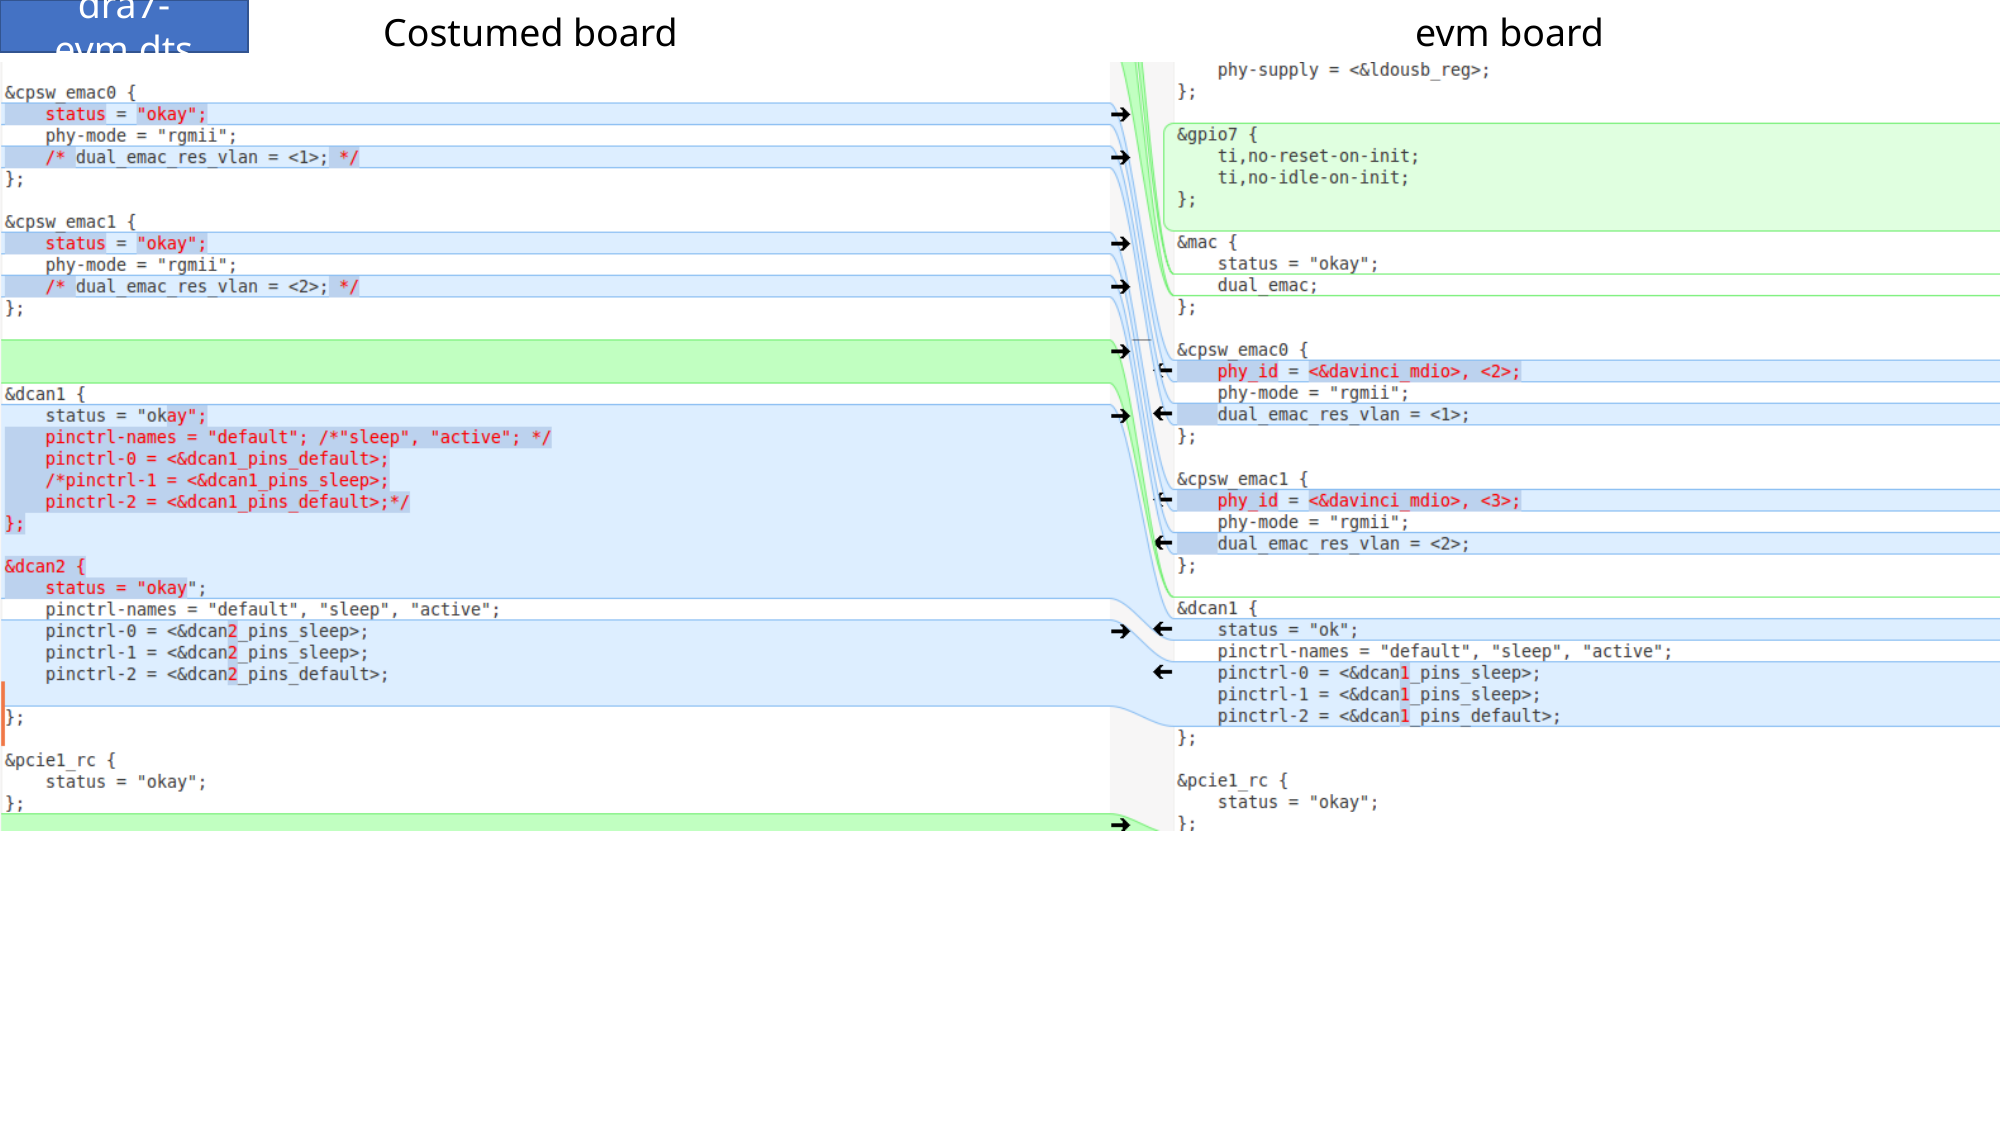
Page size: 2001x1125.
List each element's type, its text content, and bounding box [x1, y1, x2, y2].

picture [0, 62, 2000, 831]
text_box Costumed board [368, 1, 710, 62]
text_box dra7-evm.dts [0, 0, 249, 53]
text_box evm board [1400, 1, 1742, 62]
